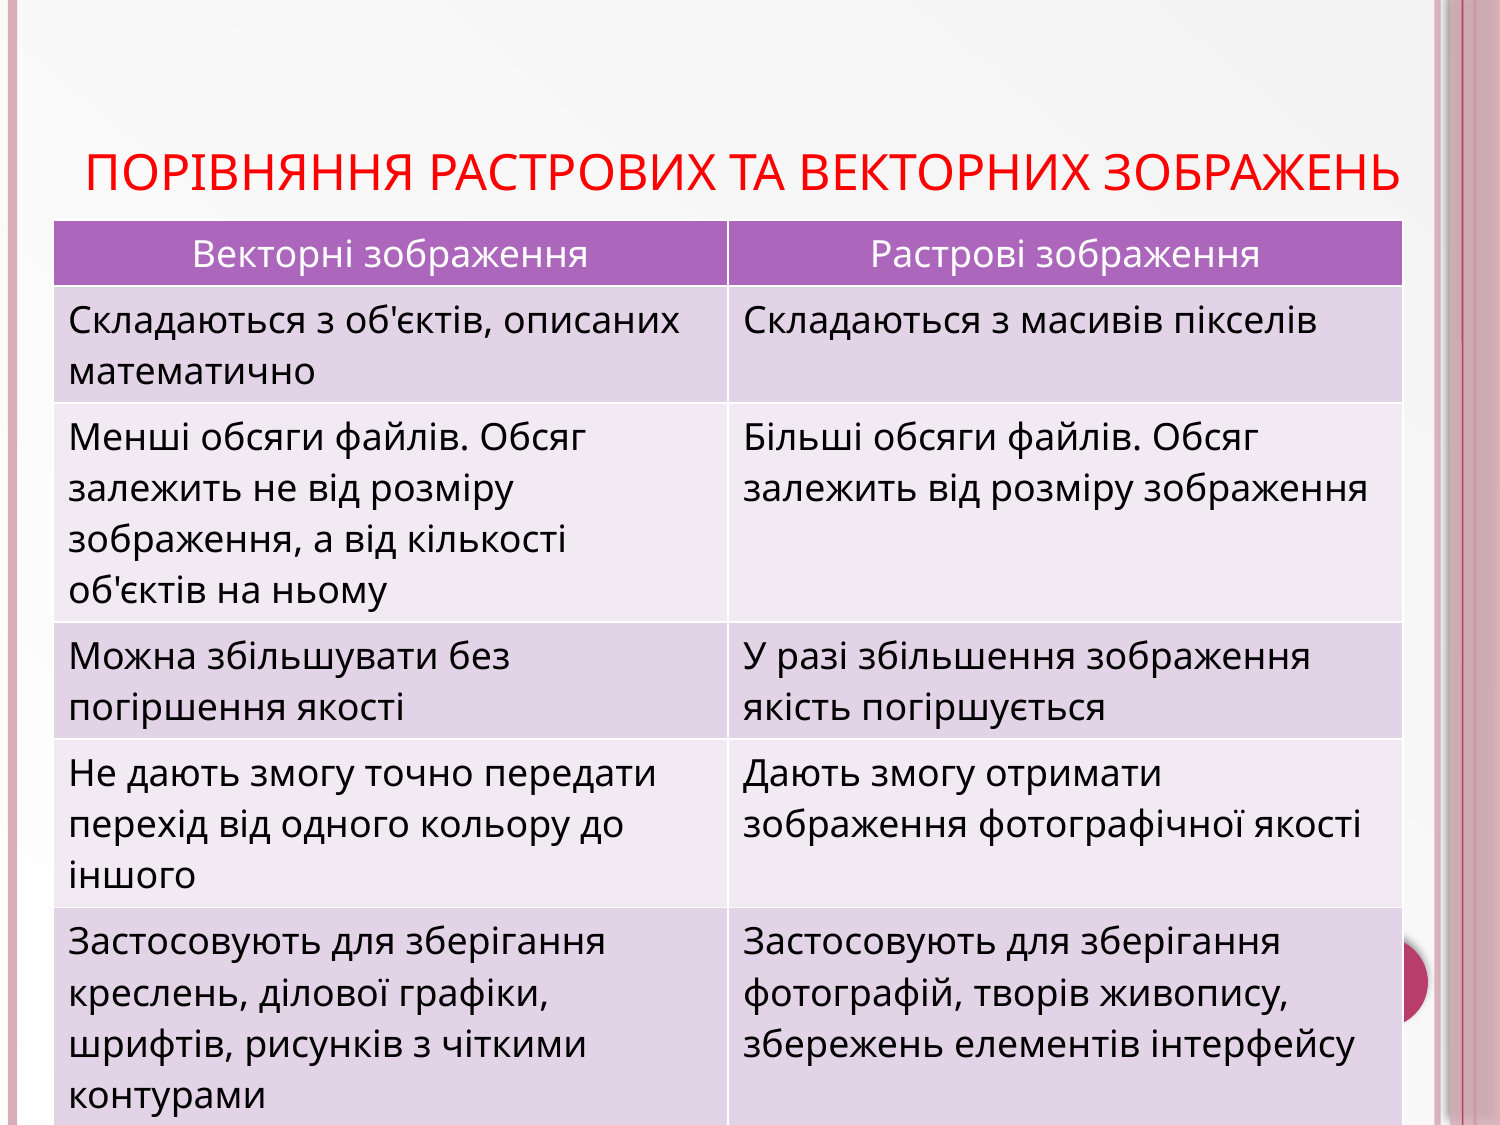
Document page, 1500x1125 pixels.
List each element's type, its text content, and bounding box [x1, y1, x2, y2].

table_cell Не дають змогу точно передати перехід від одного кольору до іншого [54, 740, 727, 907]
table_cell Менші обсяги файлів. Обсяг залежить не від розміру зображення, а від кількості об'єктів на ньому [54, 404, 727, 621]
table_cell Дають змогу отримати зображення фотографічної якості [729, 740, 1402, 907]
table_cell Застосовують для зберігання фотографій, творів живопису, збережень елементів інтерфейсу [729, 908, 1402, 1125]
table_cell Можна збільшувати без погіршення якості [54, 623, 727, 738]
table_cell Складаються з масивів пікселів [729, 287, 1402, 402]
table_cell Складаються з об'єктів, описаних математично [54, 287, 727, 402]
table_cell Більші обсяги файлів. Обсяг залежить від розміру зображення [729, 404, 1402, 621]
title Порівняння растрових та векторних зображень [70, 105, 1421, 209]
table_header Растрові зображення [729, 221, 1402, 285]
table_cell Застосовують для зберігання креслень, ділової графіки, шрифтів, рисунків з чіткими контурами [54, 908, 727, 1125]
table_header Векторні зображення [54, 221, 727, 285]
table_cell У разі збільшення зображення якість погіршується [729, 623, 1402, 738]
